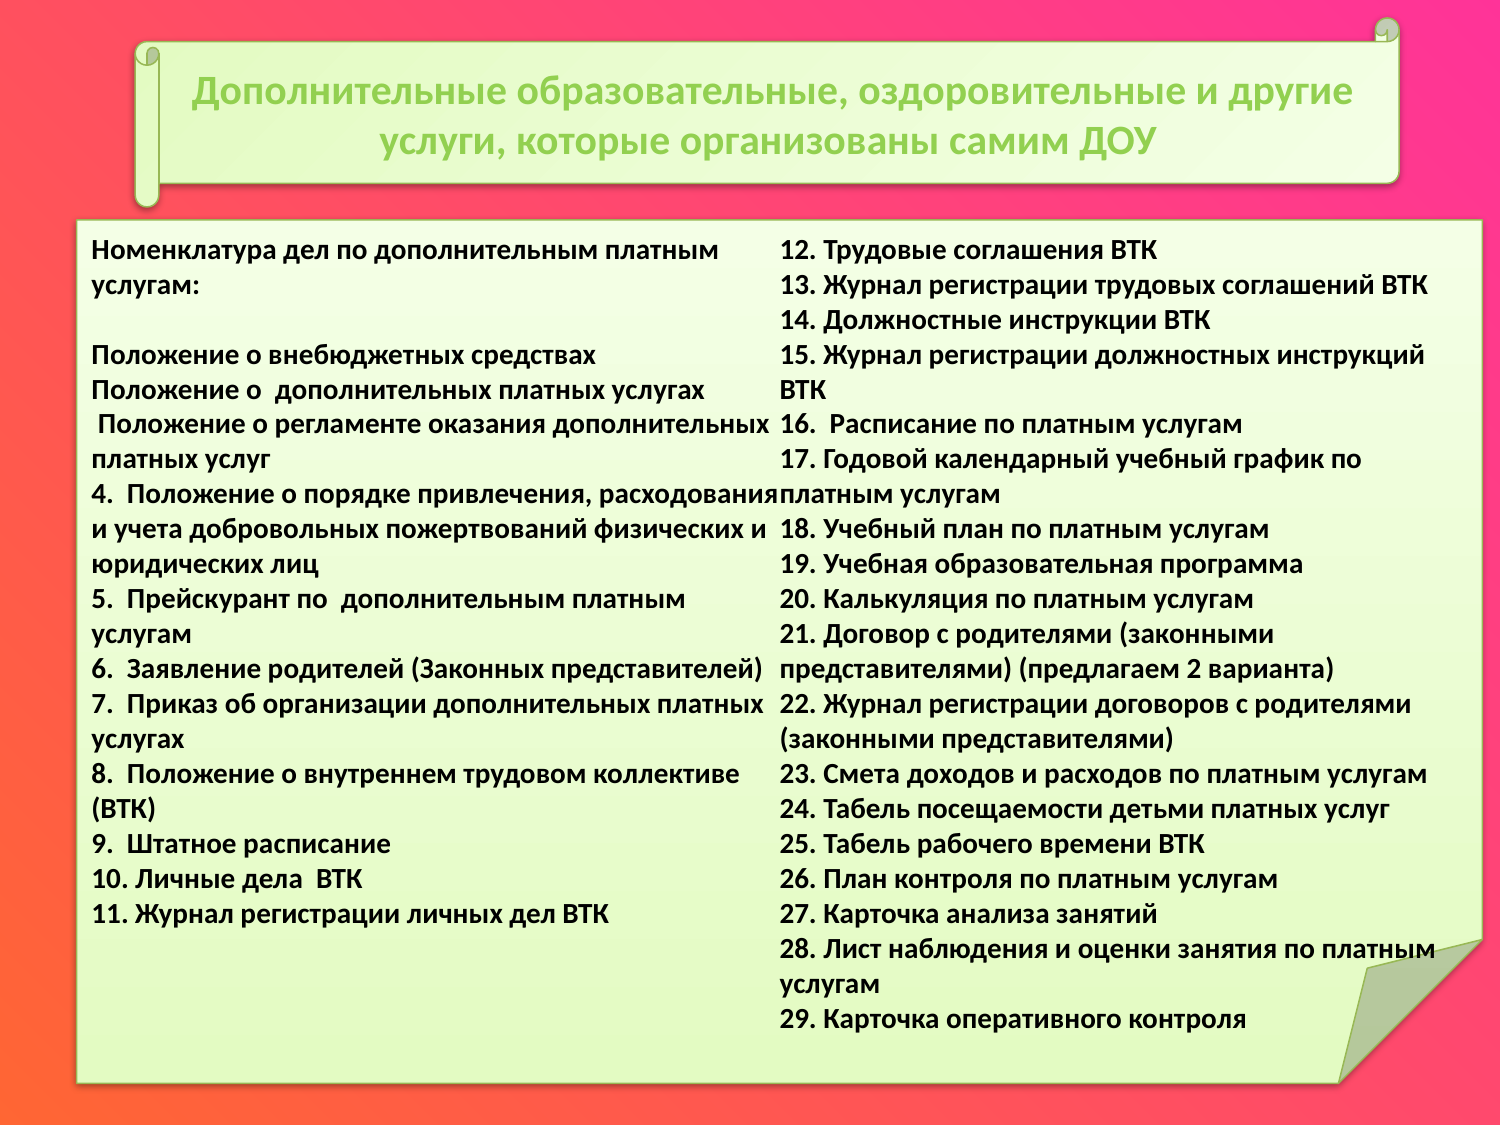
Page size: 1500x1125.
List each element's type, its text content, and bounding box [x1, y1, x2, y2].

text_box Дополнительные образовательные, оздоровительные и другие услуги, которые организованы самим ДОУ [134, 17, 1400, 208]
text_box Номенклатура дел по дополнительным платным услугам: Положение о внебюджетных средствах Положение о дополнительных платных услугах Положение о регламенте оказания дополнительных платных услуг 4. Положение о порядке привлечения, расходования и учета добровольных пожертвований физических и юридических лиц 5. Прейскурант по дополнительным платным услугам 6. Заявление родителей (Законных представителей) 7. Приказ об организации дополнительных платных услугах 8. Положение о внутреннем трудовом коллективе (ВТК) 9. Штатное расписание 10. Личные дела ВТК 11. Журнал регистрации личных дел ВТК 12. Трудовые соглашения ВТК 13. Журнал регистрации трудовых соглашений ВТК 14. Должностные инструкции ВТК 15. Журнал регистрации должностных инструкций ВТК 16. Расписание по платным услугам 17. Годовой календарный учебный график по платным услугам 18. Учебный план по платным услугам 19. Учебная образовательная программа 20. Калькуляция по платным услугам 21. Договор с родителями (законными представителями) (предлагаем 2 варианта) 22. Журнал регистрации договоров с родителями (законными представителями) 23. Смета доходов и расходов по платным услугам 24. Табель посещаемости детьми платных услуг 25. Табель рабочего времени ВТК 26. План контроля по платным услугам 27. Карточка анализа занятий 28. Лист наблюдения и оценки занятия по платным услугам 29. Карточка оперативного контроля [75, 219, 1484, 1085]
